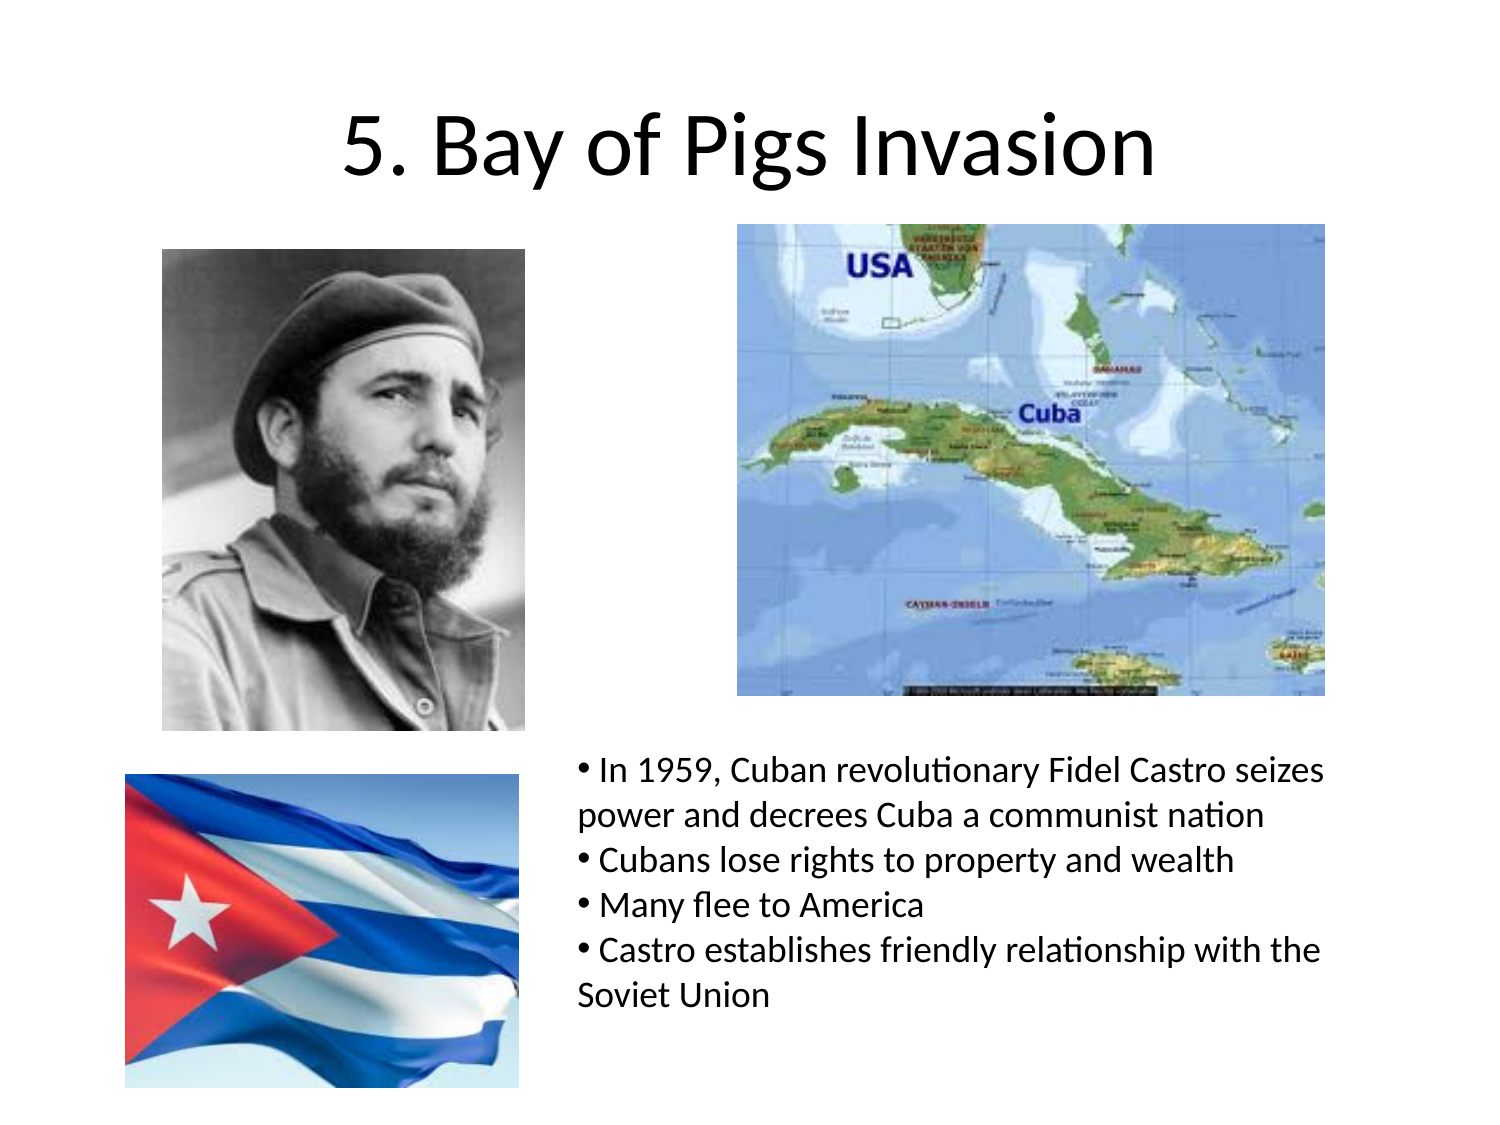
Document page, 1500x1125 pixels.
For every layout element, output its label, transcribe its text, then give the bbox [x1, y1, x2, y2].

picture [124, 774, 519, 1088]
picture [737, 224, 1326, 696]
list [162, 249, 526, 731]
text_box In 1959, Cuban revolutionary Fidel Castro seizes power and decrees Cuba a communist nation Cubans lose rights to property and wealth Many flee to America Castro establishes friendly relationship with the Soviet Union [562, 737, 1438, 1023]
title 5. Bay of Pigs Invasion [75, 45, 1425, 233]
